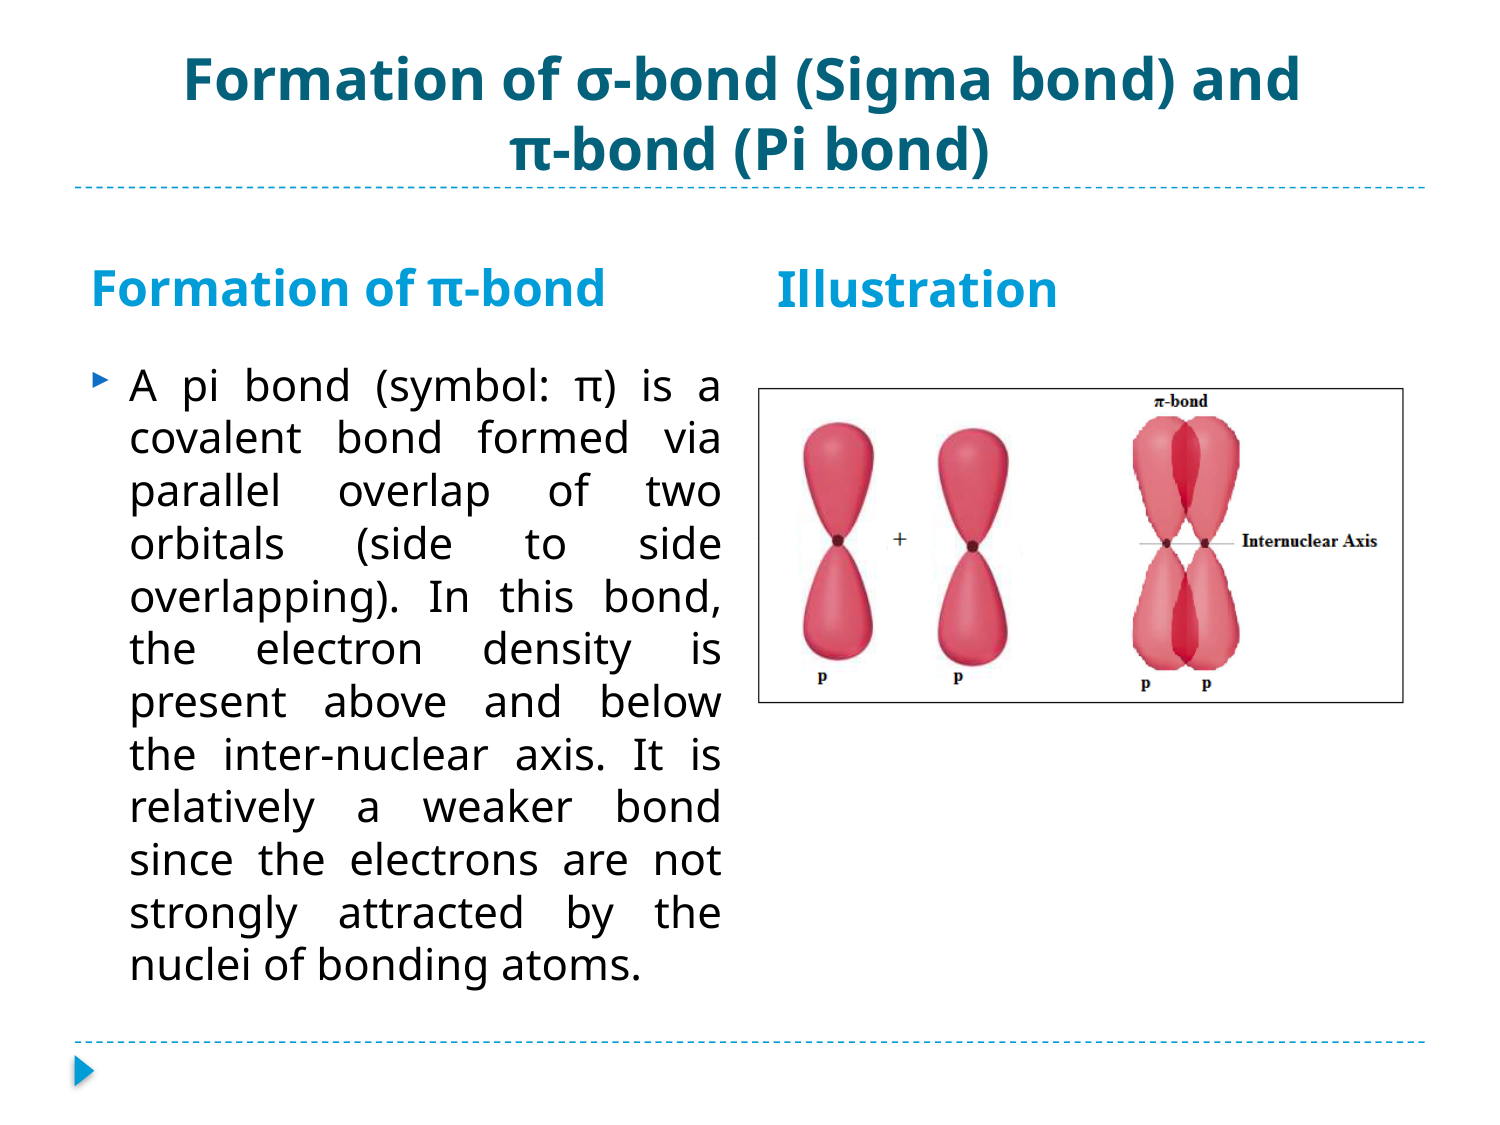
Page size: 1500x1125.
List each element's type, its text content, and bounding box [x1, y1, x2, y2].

list A pi bond (symbol: π) is a covalent bond formed via parallel overlap of two orbitals (side to side overlapping). In this bond, the electron density is present above and below the inter-nuclear axis. It is relatively a weaker bond since the electrons are not strongly attracted by the nuclei of bonding atoms. [75, 350, 738, 1013]
list Formation of π-bond [75, 210, 738, 324]
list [749, 374, 1413, 715]
title Formation of σ-bond (Sigma bond) and π-bond (Pi bond) [75, 37, 1425, 188]
list Illustration [762, 212, 1426, 325]
